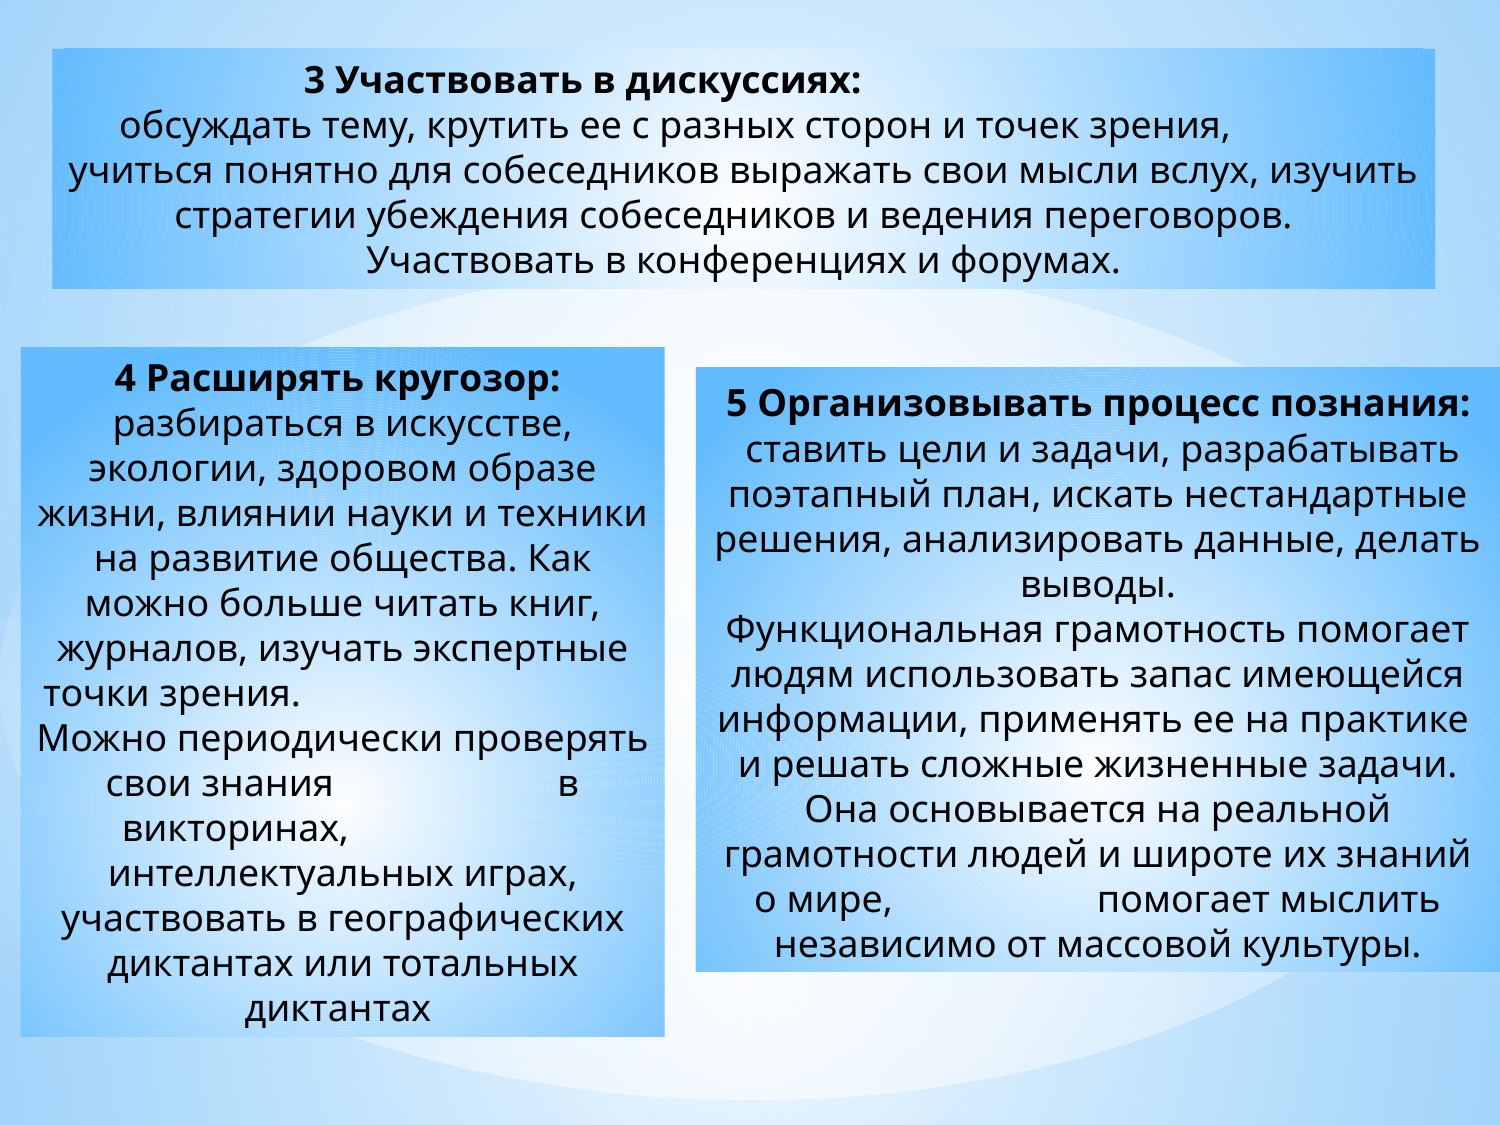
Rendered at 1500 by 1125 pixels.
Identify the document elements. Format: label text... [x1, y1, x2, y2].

text_box 5 Организовывать процесс познания: ставить цели и задачи, разрабатывать поэтапный план, искать нестандартные решения, анализировать данные, делать выводы. Функциональная грамотность помогает людям использовать запас имеющейся информации, применять ее на практике и решать сложные жизненные задачи. Она основывается на реальной грамотности людей и широте их знаний о мире, помогает мыслить независимо от массовой культуры. [695, 367, 1500, 972]
text_box 3 Участвовать в дискуссиях: обсуждать тему, крутить ее с разных сторон и точек зрения, учиться понятно для собеседников выражать свои мысли вслух, изучить стратегии убеждения собеседников и ведения переговоров. Участвовать в конференциях и форумах. [52, 48, 1436, 289]
text_box 4 Расширять кругозор: разбираться в искусстве, экологии, здоровом образе жизни, влиянии науки и техники на развитие общества. Как можно больше читать книг, журналов, изучать экспертные точки зрения. Можно периодически проверять свои знания в викторинах, интеллектуальных играх, участвовать в географических диктантах или тотальных диктантах [20, 347, 665, 1037]
